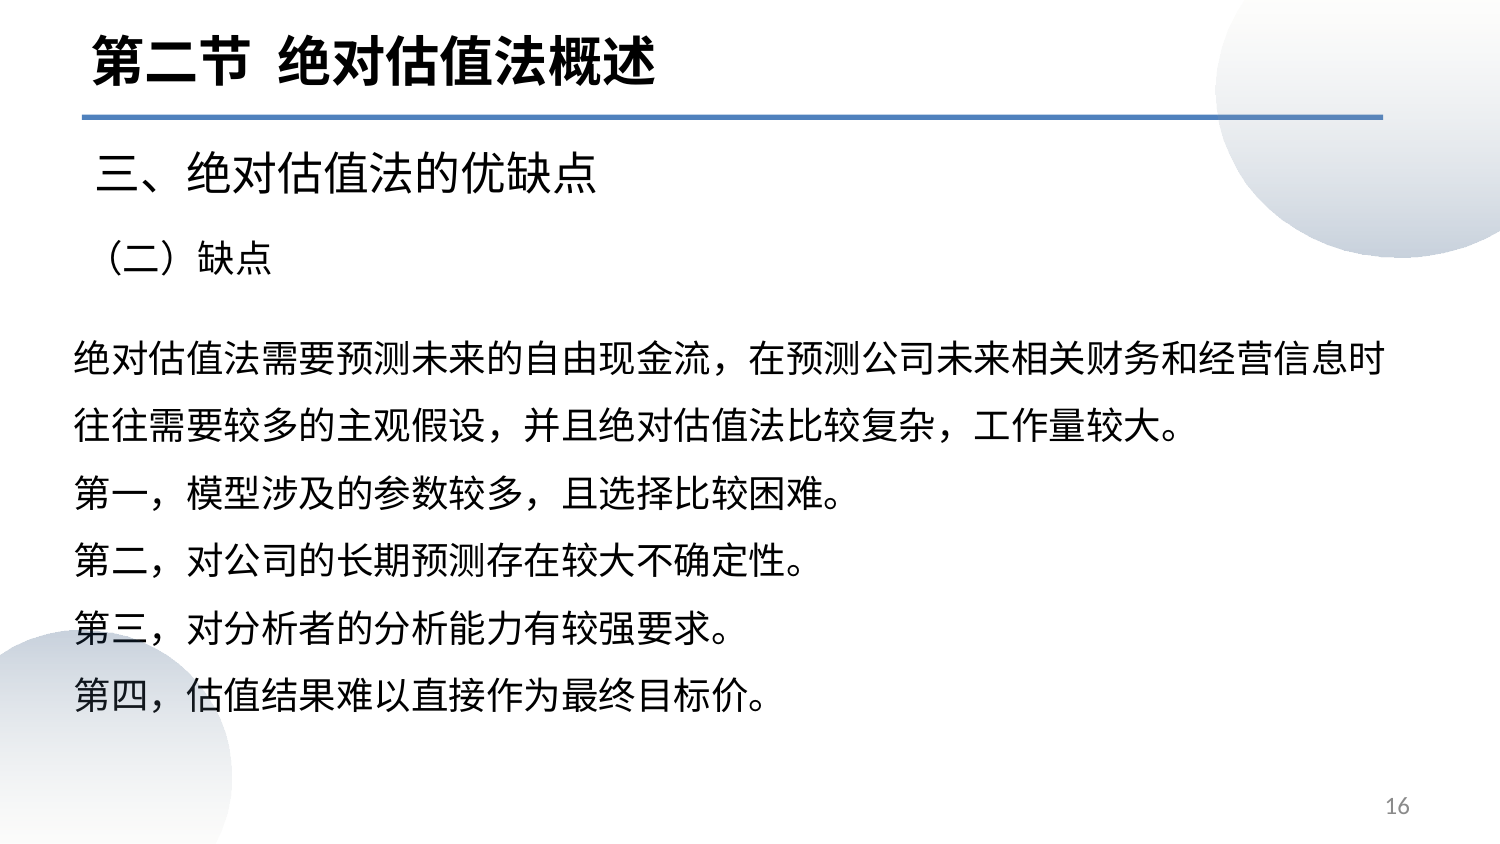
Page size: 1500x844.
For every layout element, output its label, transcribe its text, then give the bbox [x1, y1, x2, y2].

text_box [0, 627, 234, 844]
list 绝对估值法需要预测未来的自由现金流，在预测公司未来相关财务和经营信息时往往需要较多的主观假设，并且绝对估值法比较复杂，工作量较大。 第一，模型涉及的参数较多，且选择比较困难。 第二，对公司的长期预测存在较大不确定性。 第三，对分析者的分析能力有较强要求。 第四，估值结果难以直接作为最终目标价。 [58, 304, 1409, 741]
text_box 三、绝对估值法的优缺点 [79, 118, 1256, 200]
text_box 第二节 绝对估值法概述 [74, 11, 1234, 107]
slide_number 16 [1074, 782, 1425, 827]
title （二）缺点 [70, 175, 1421, 317]
text_box [1213, 0, 1500, 260]
